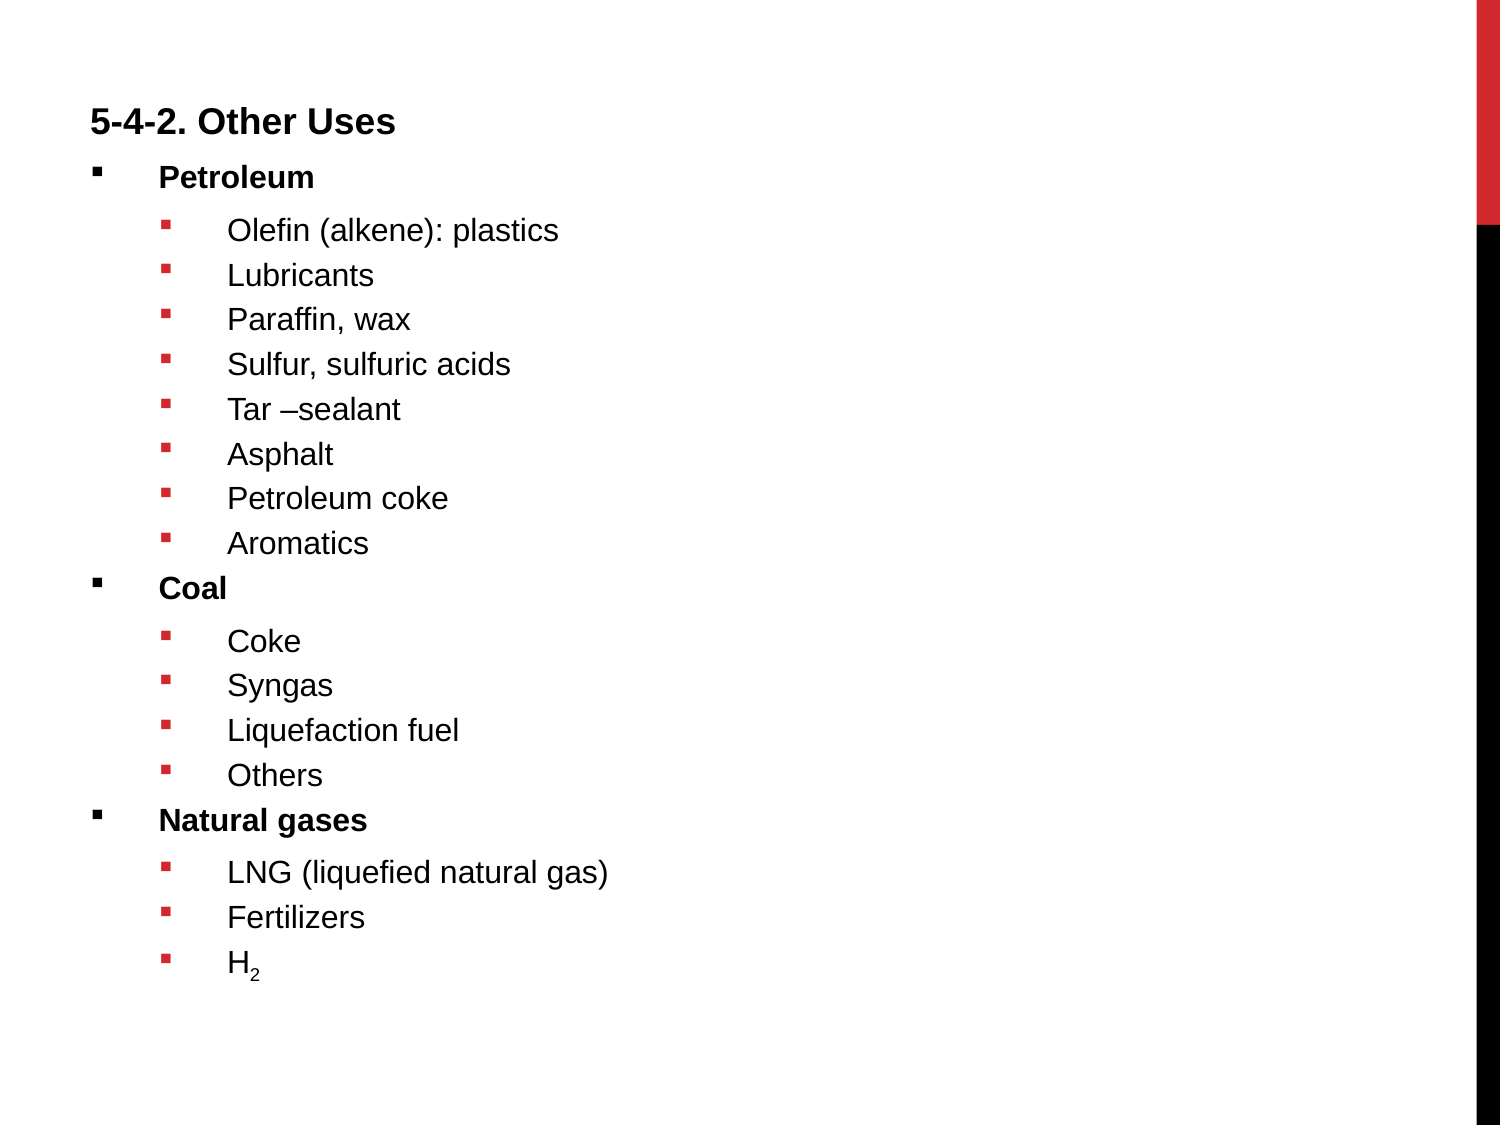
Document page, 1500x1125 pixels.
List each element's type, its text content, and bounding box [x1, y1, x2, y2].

list 5-4-2. Other Uses Petroleum Olefin (alkene): plastics Lubricants Paraffin, wax Sulfur, sulfuric acids Tar –sealant Asphalt Petroleum coke Aromatics Coal Coke Syngas Liquefaction fuel Others Natural gases LNG (liquefied natural gas) Fertilizers H2 [75, 90, 1325, 1005]
